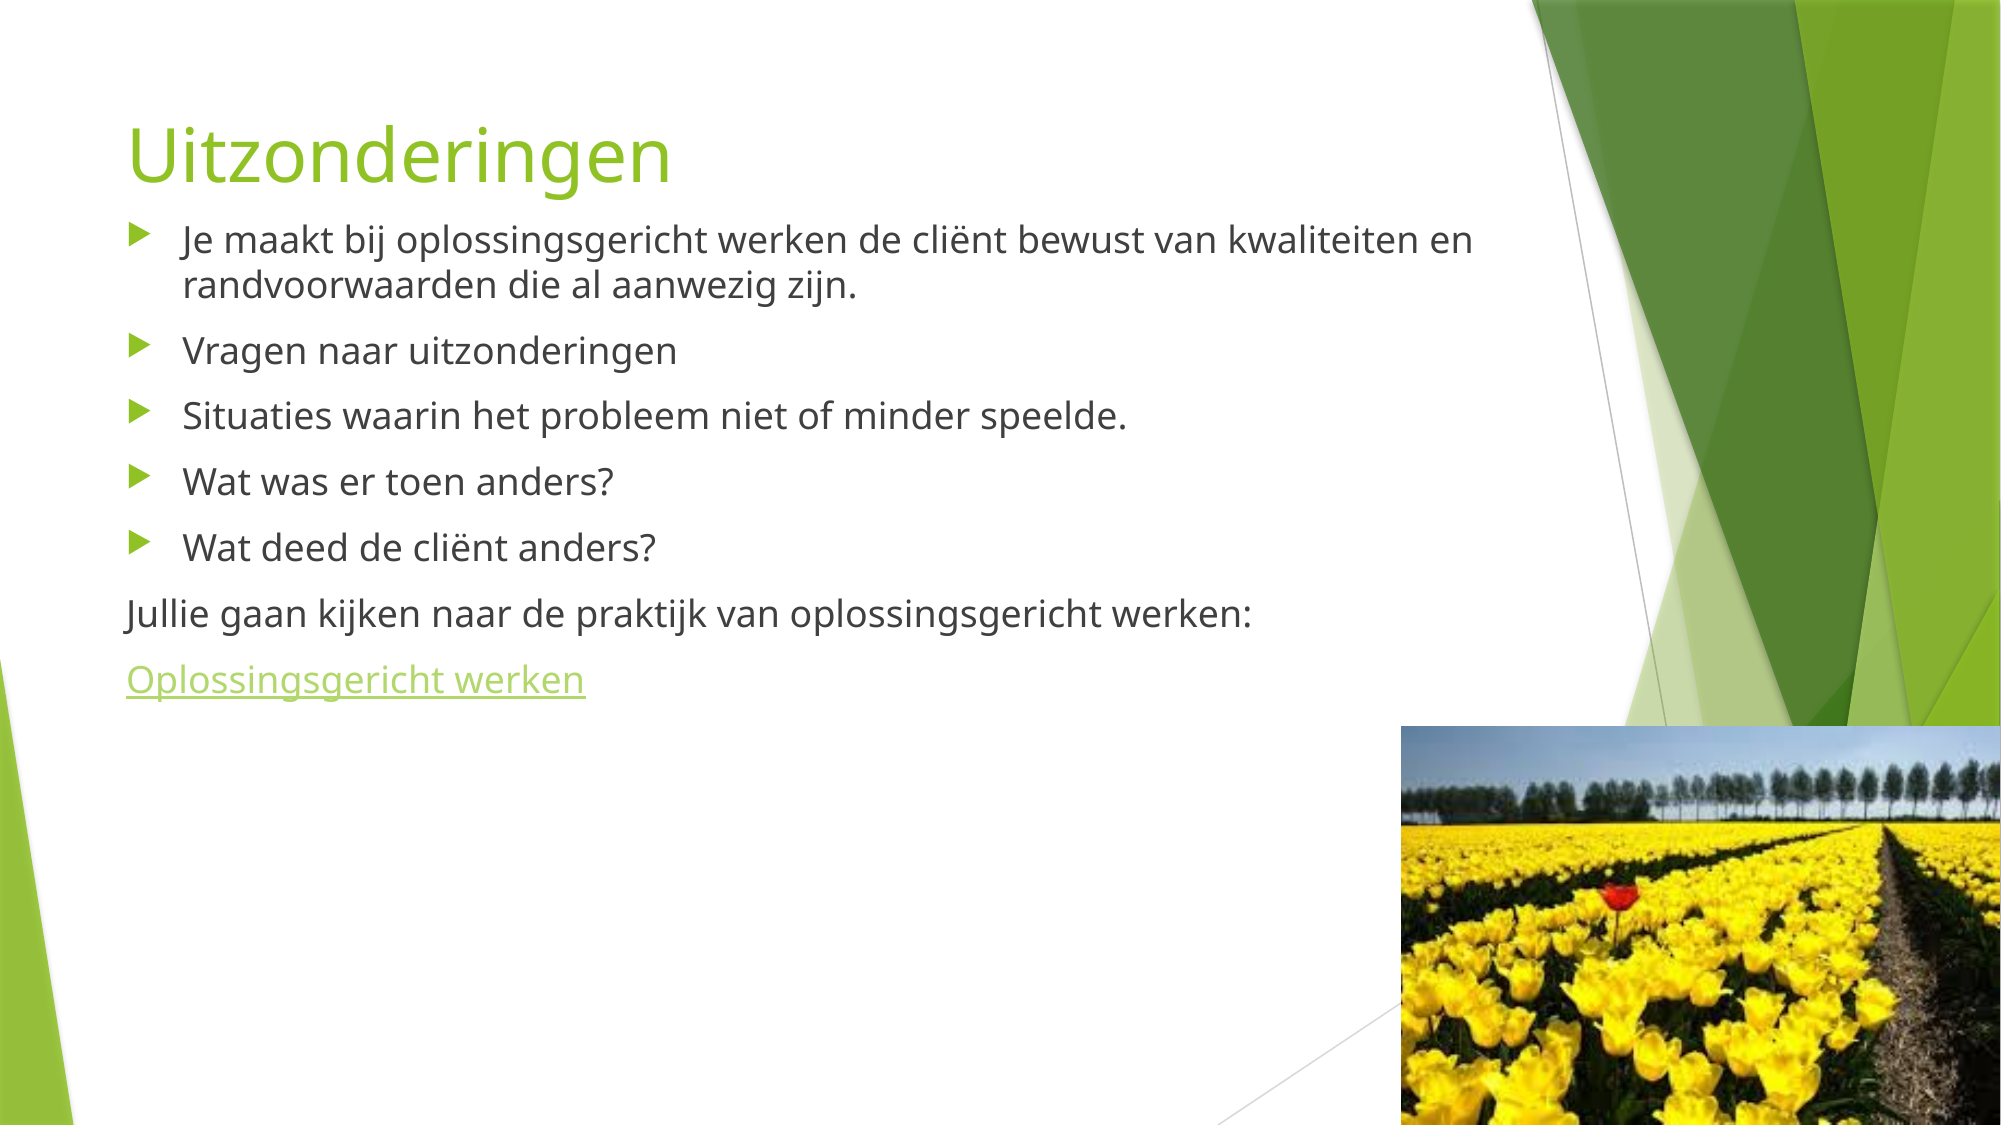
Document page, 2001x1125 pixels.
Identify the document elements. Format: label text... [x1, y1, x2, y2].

picture [1400, 726, 2000, 1125]
list Je maakt bij oplossingsgericht werken de cliënt bewust van kwaliteiten en randvoorwaarden die al aanwezig zijn. Vragen naar uitzonderingen Situaties waarin het probleem niet of minder speelde. Wat was er toen anders? Wat deed de cliënt anders? Jullie gaan kijken naar de praktijk van oplossingsgericht werken: Oplossingsgericht werken [111, 208, 1522, 845]
title Uitzonderingen [111, 99, 1522, 208]
